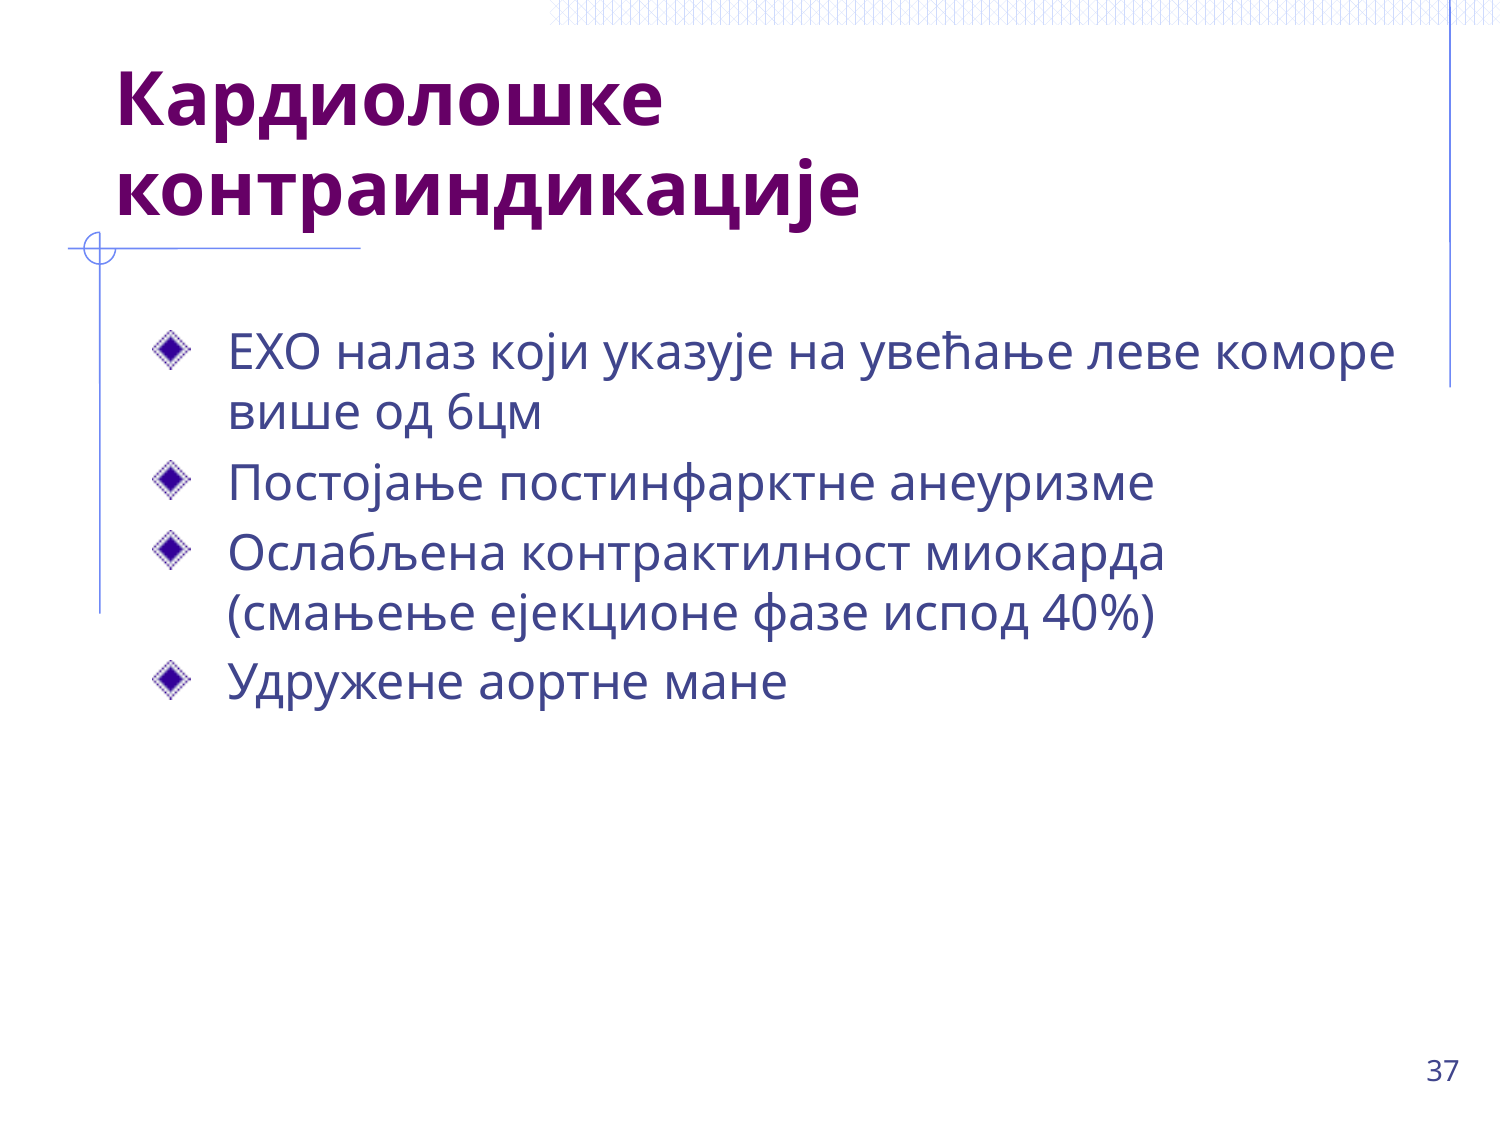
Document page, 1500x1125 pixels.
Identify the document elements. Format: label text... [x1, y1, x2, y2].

picture [152, 660, 191, 700]
slide_number 37 [1162, 1025, 1475, 1100]
title Кардиолошке контраиндикације [99, 49, 1376, 238]
picture [152, 330, 191, 370]
picture [152, 530, 191, 570]
picture [152, 460, 191, 500]
list ЕХО налаз који указује на увећање леве коморе више од 6цм Постојање постинфарктне анеуризме Ослабљена контрактилност миокарда (смањење ејекционе фазе испод 40%) Удружене аортне мане [137, 312, 1413, 988]
